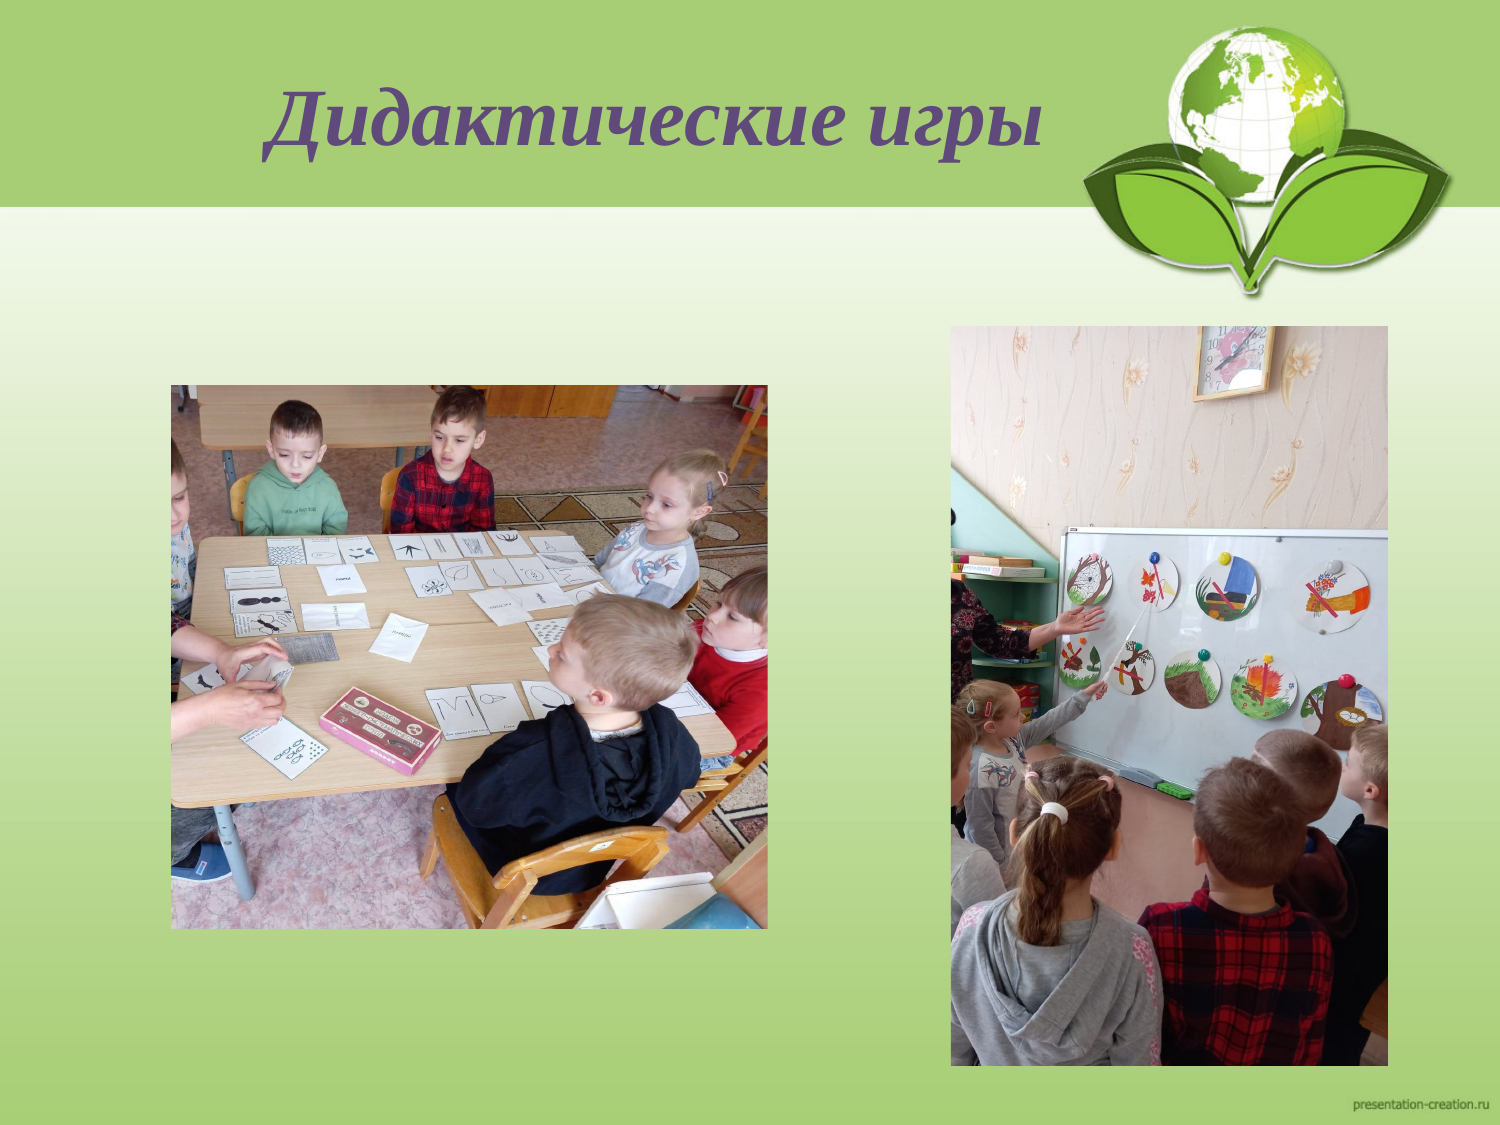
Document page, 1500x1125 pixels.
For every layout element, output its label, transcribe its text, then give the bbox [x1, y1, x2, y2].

text_box Дидактические игры [253, 54, 1223, 170]
picture [0, 0, 1500, 1125]
